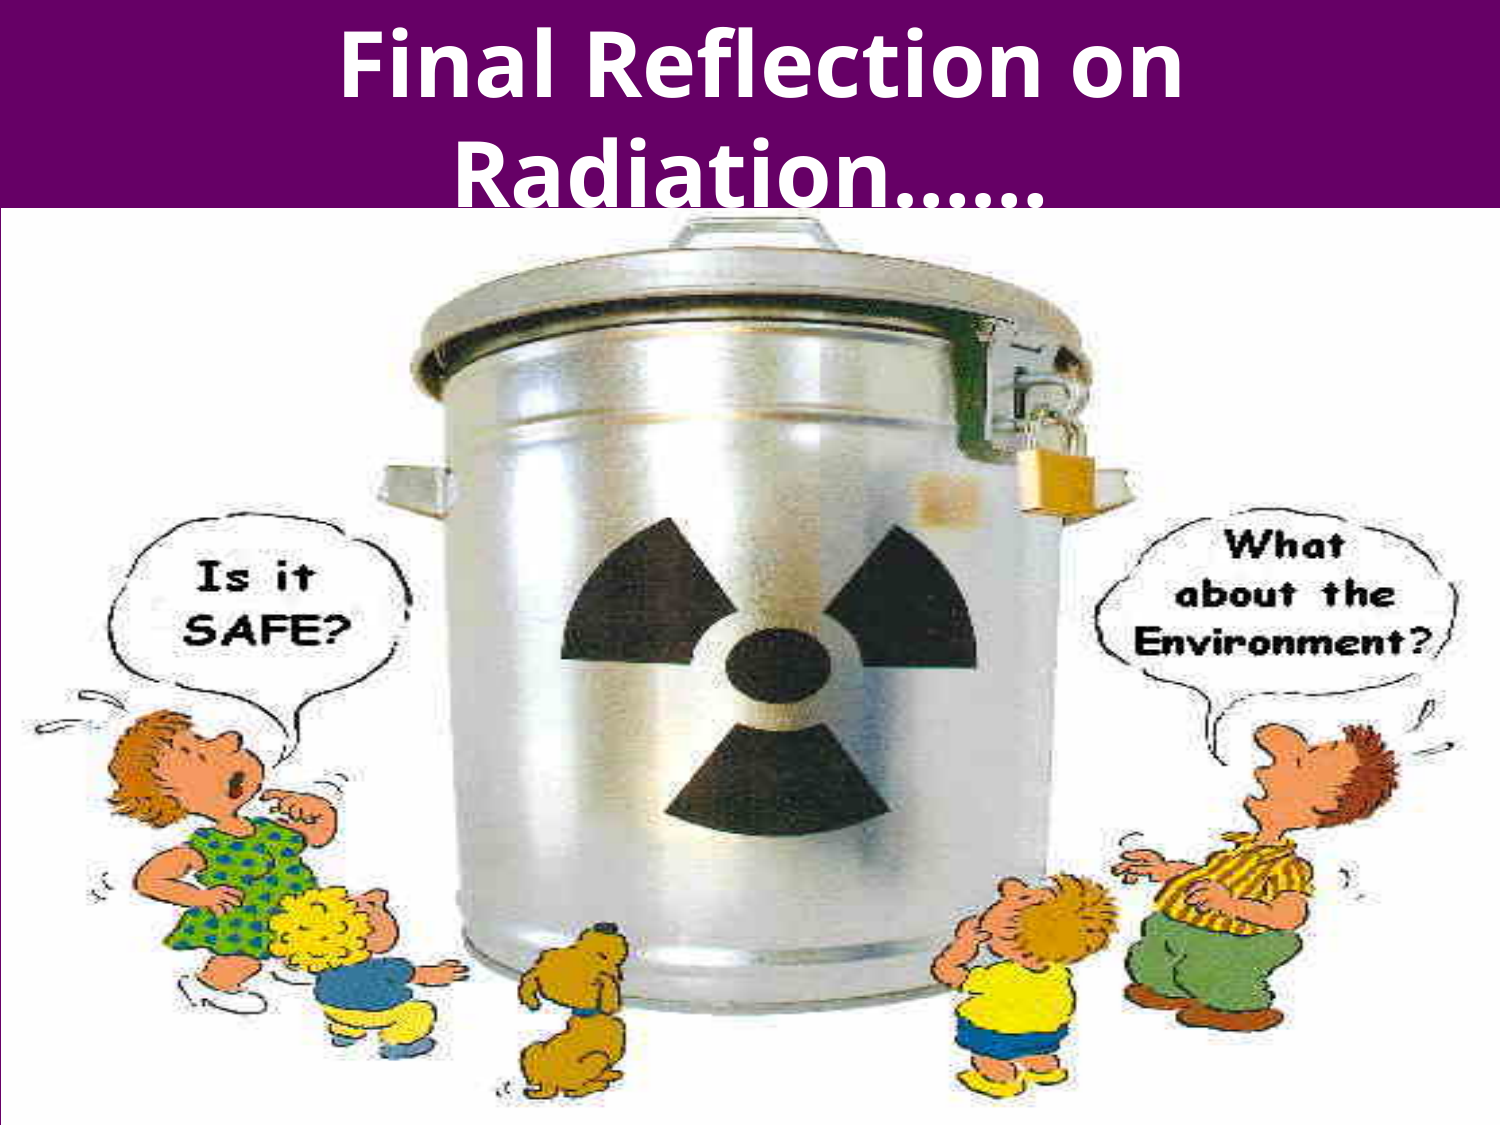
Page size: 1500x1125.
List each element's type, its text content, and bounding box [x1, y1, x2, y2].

title Final Reflection on Radiation…… [75, 0, 1425, 205]
picture [0, 207, 1500, 1125]
